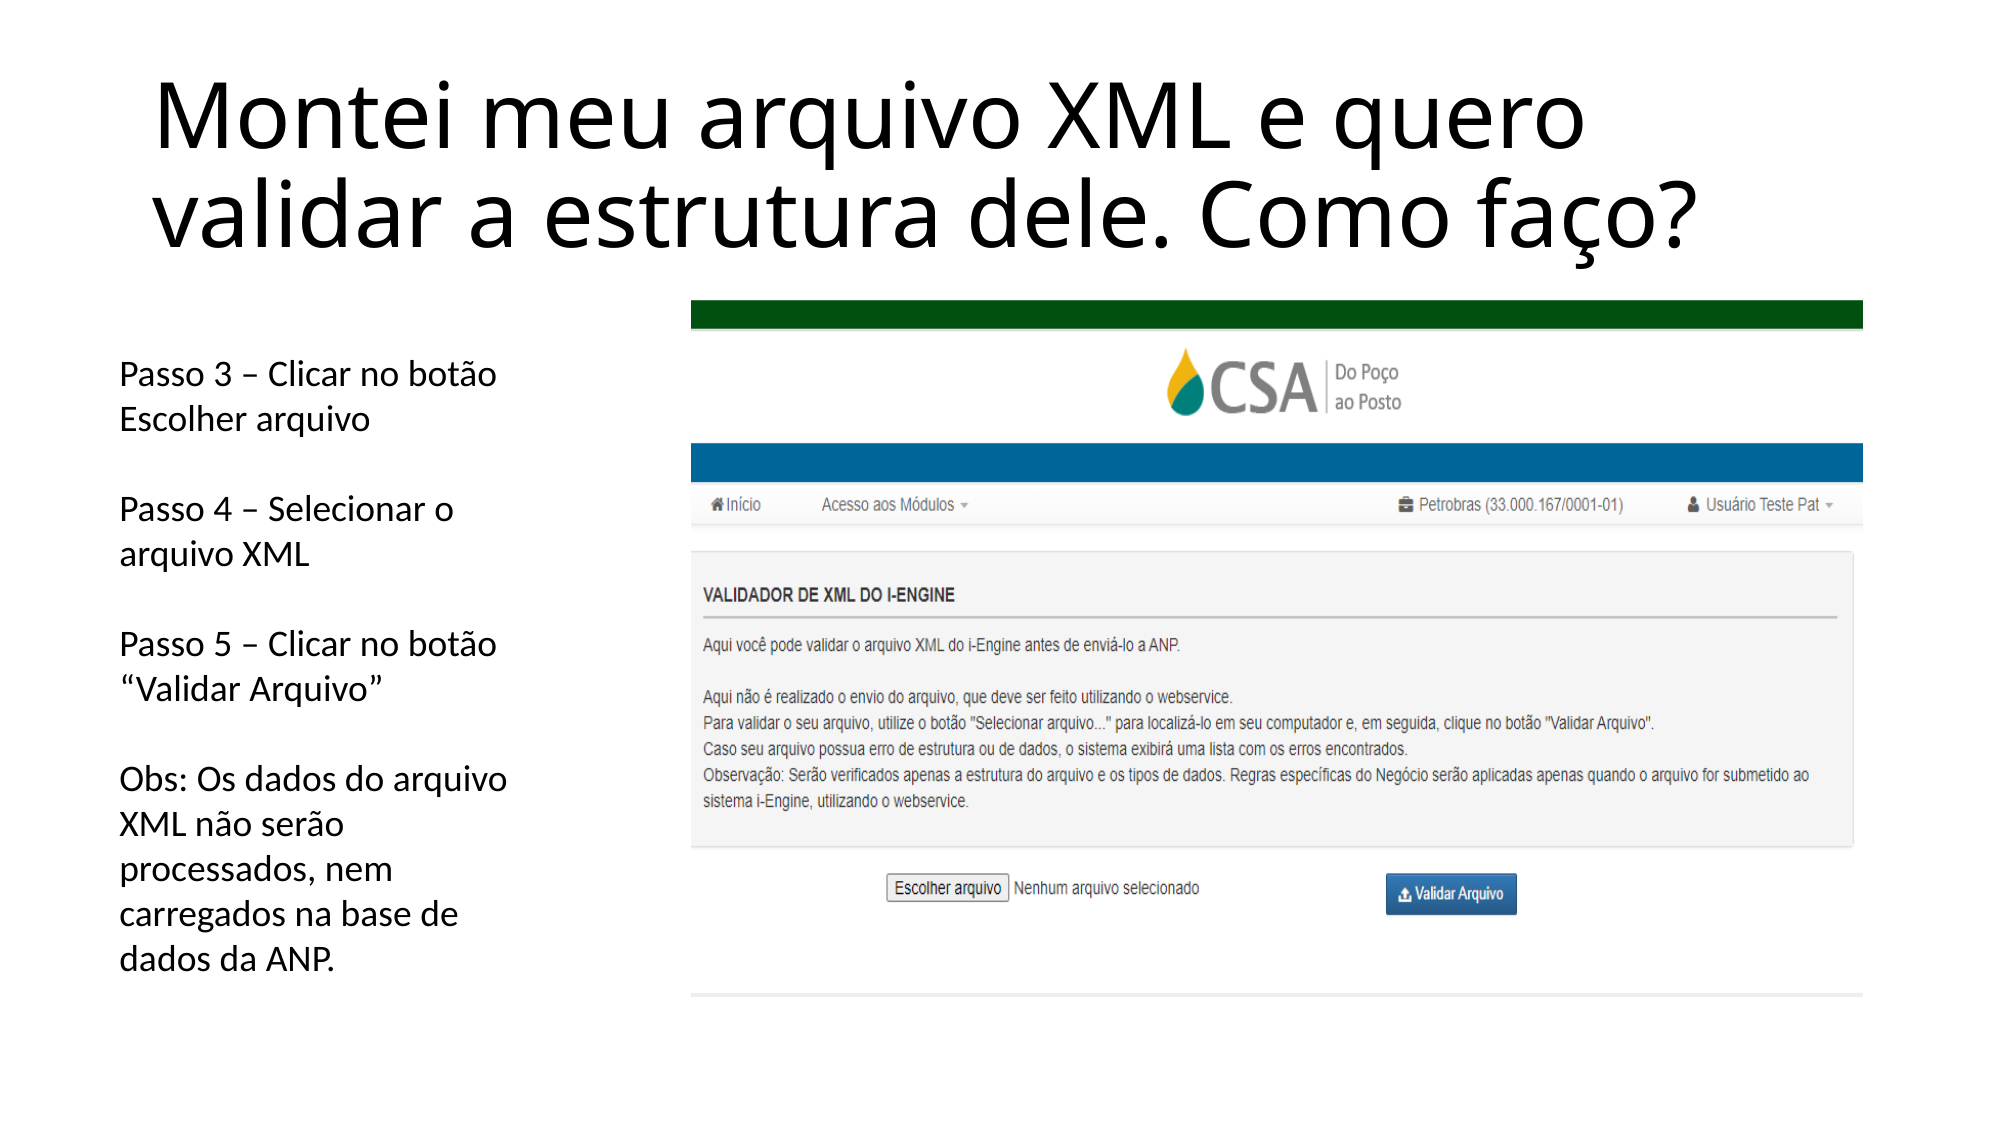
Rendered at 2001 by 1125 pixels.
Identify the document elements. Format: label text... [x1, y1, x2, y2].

picture [691, 299, 1863, 443]
text_box Passo 3 – Clicar no botão Escolher arquivo Passo 4 – Selecionar o arquivo XML Passo 5 – Clicar no botão “Validar Arquivo” Obs: Os dados do arquivo XML não serão processados, nem carregados na base de dados da ANP. [104, 341, 565, 1031]
picture [691, 483, 1863, 997]
title Montei meu arquivo XML e quero validar a estrutura dele. Como faço? [137, 59, 1863, 278]
